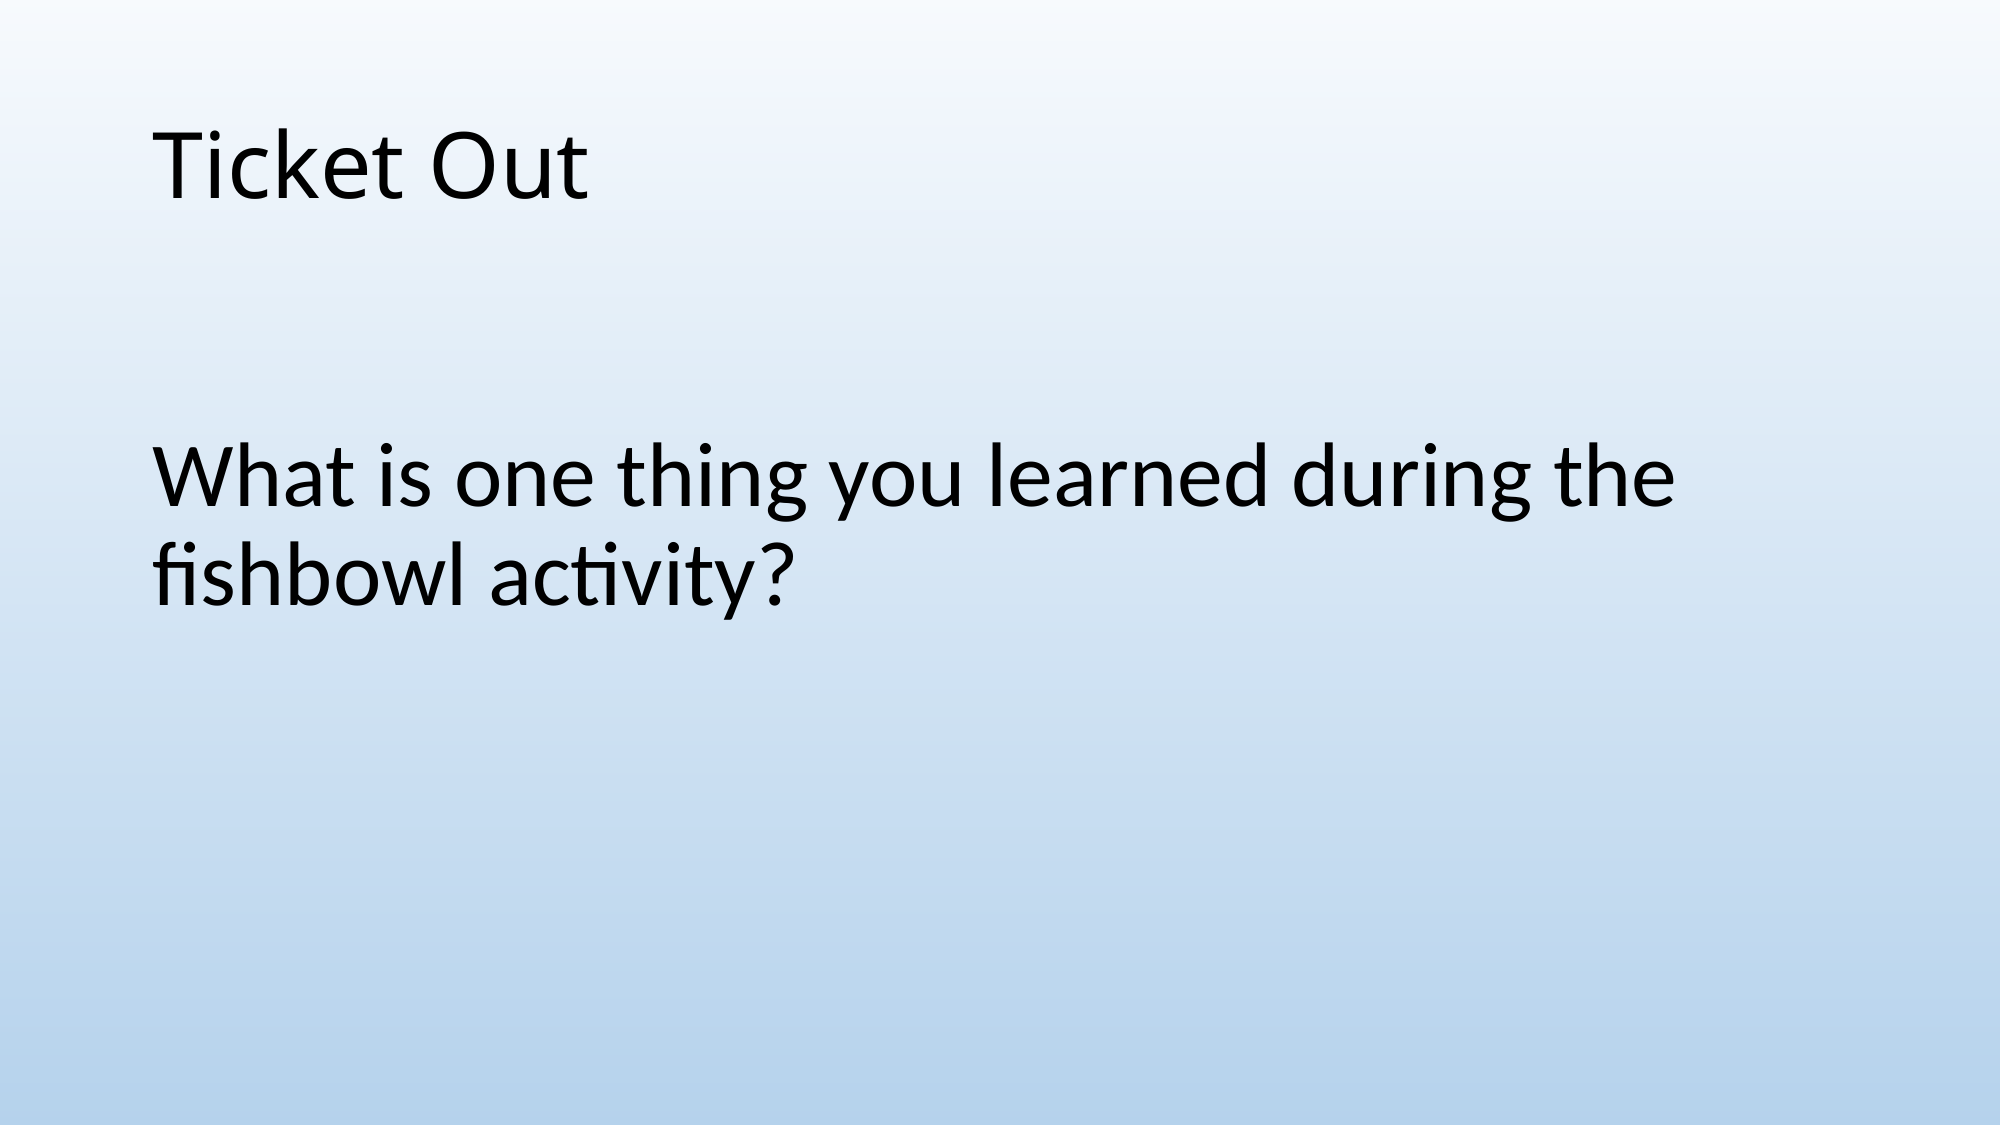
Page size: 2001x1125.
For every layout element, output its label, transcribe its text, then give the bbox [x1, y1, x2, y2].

title Ticket Out [137, 59, 1863, 278]
list What is one thing you learned during the fishbowl activity? [137, 420, 1863, 1014]
